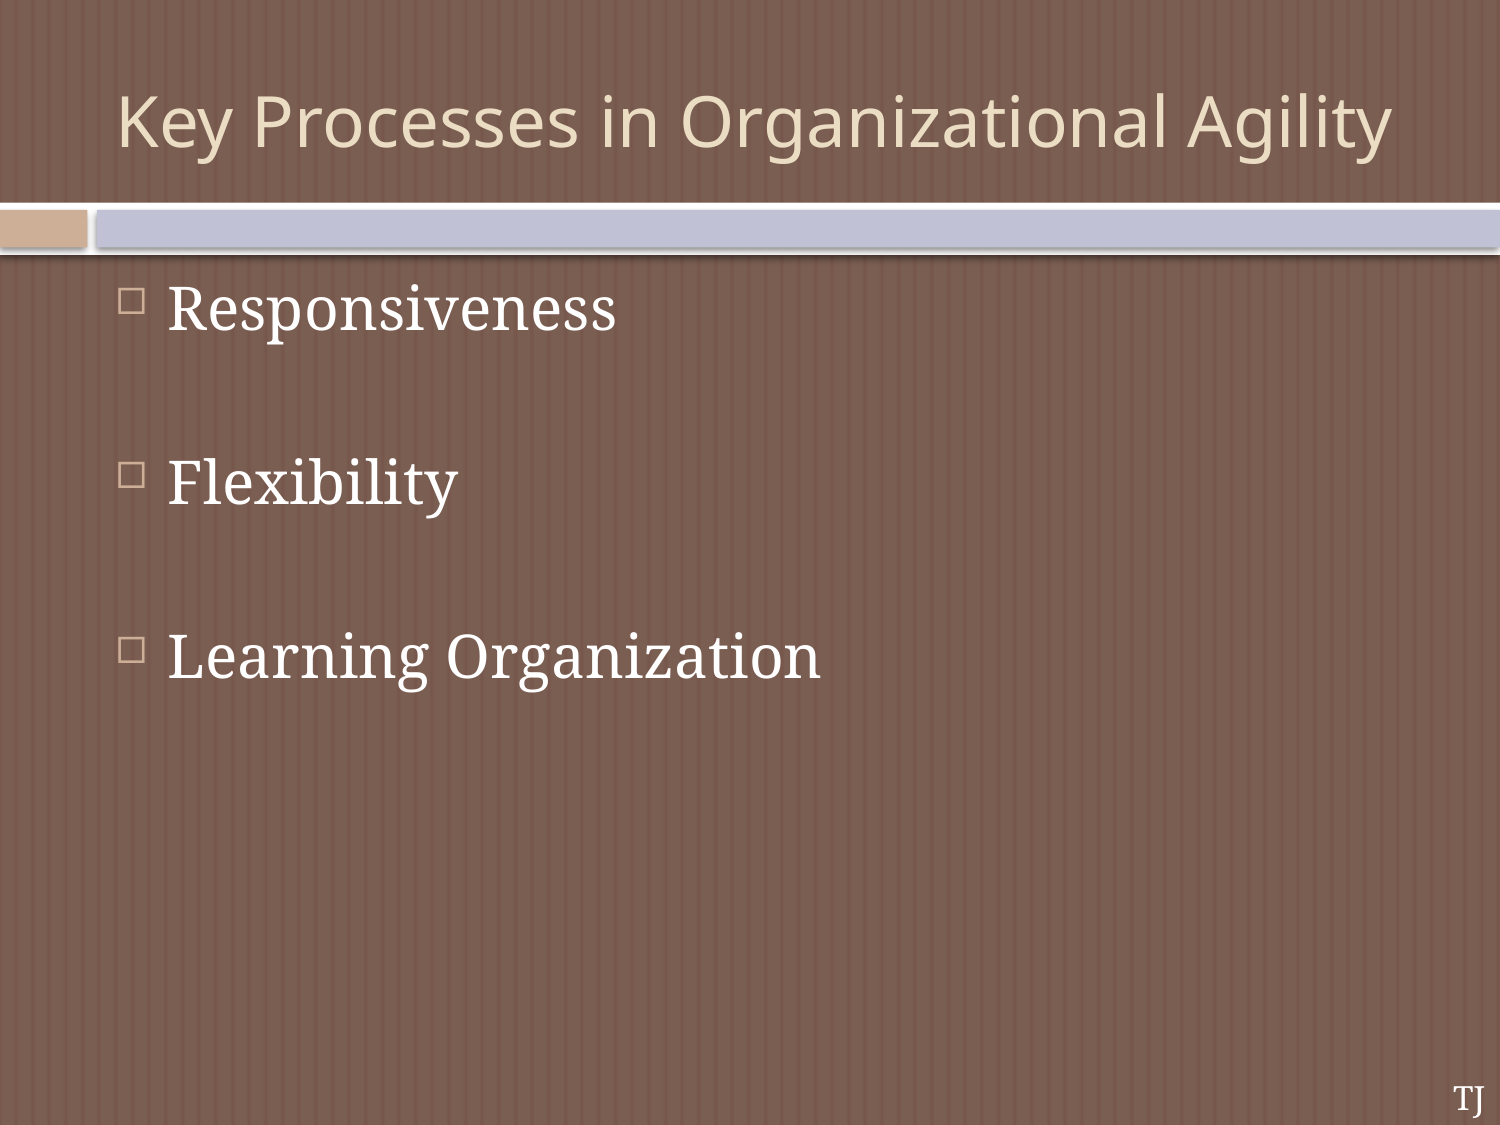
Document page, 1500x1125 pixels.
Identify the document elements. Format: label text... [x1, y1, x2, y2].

title Key Processes in Organizational Agility [100, 37, 1439, 201]
text_box TJ [1175, 1069, 1500, 1125]
list Responsiveness Flexibility Learning Organization [100, 262, 1439, 1001]
